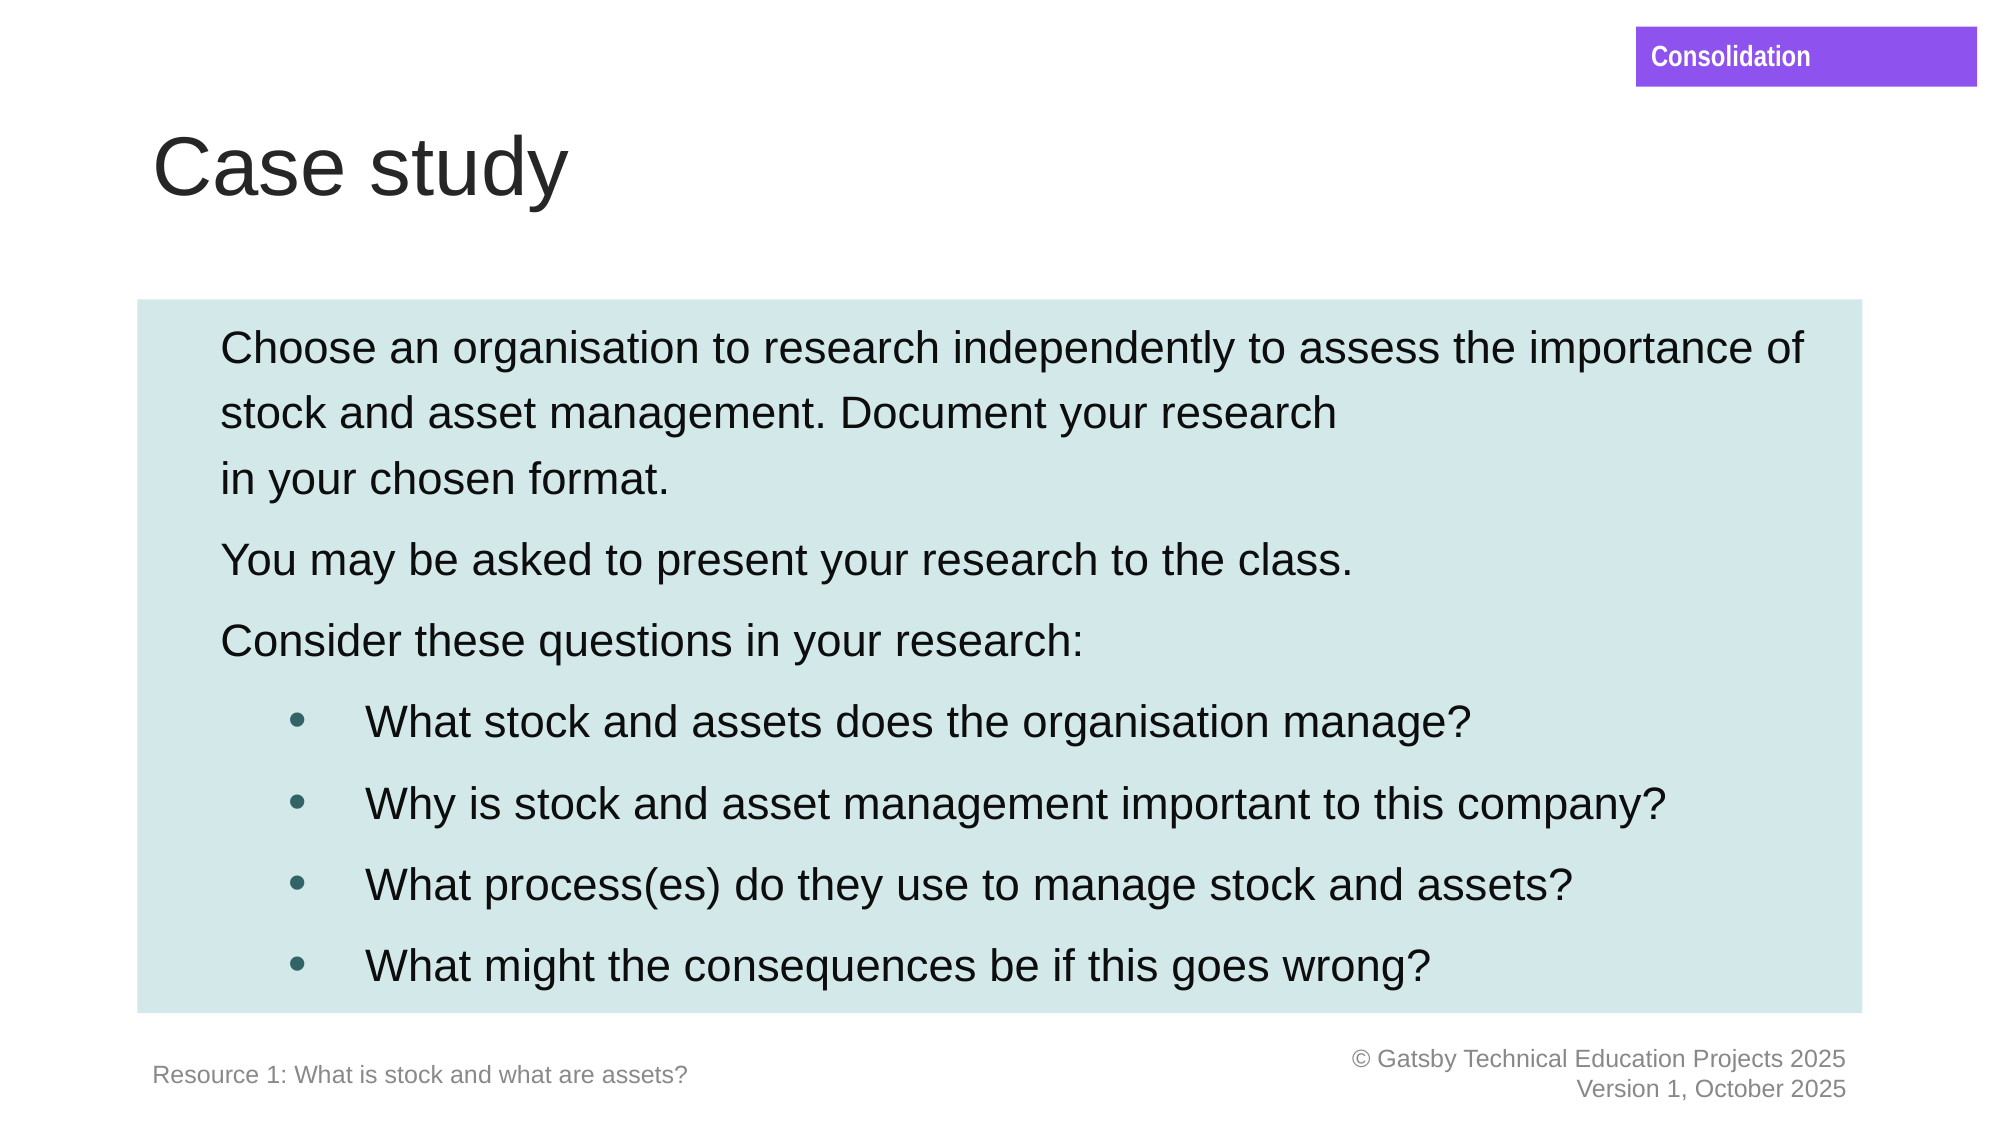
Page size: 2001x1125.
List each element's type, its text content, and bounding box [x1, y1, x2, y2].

list Choose an organisation to research independently to assess the importance of stock and asset management. Document your research in your chosen format. You may be asked to present your research to the class. Consider these questions in your research: What stock and assets does the organisation manage? Why is stock and asset management important to this company? What process(es) do they use to manage stock and assets? What might the consequences be if this goes wrong? [137, 299, 1863, 1014]
title Case study [137, 59, 1863, 278]
list Consolidation [1636, 26, 1978, 87]
list Resource 1: What is stock and what are assets? [137, 1042, 829, 1103]
